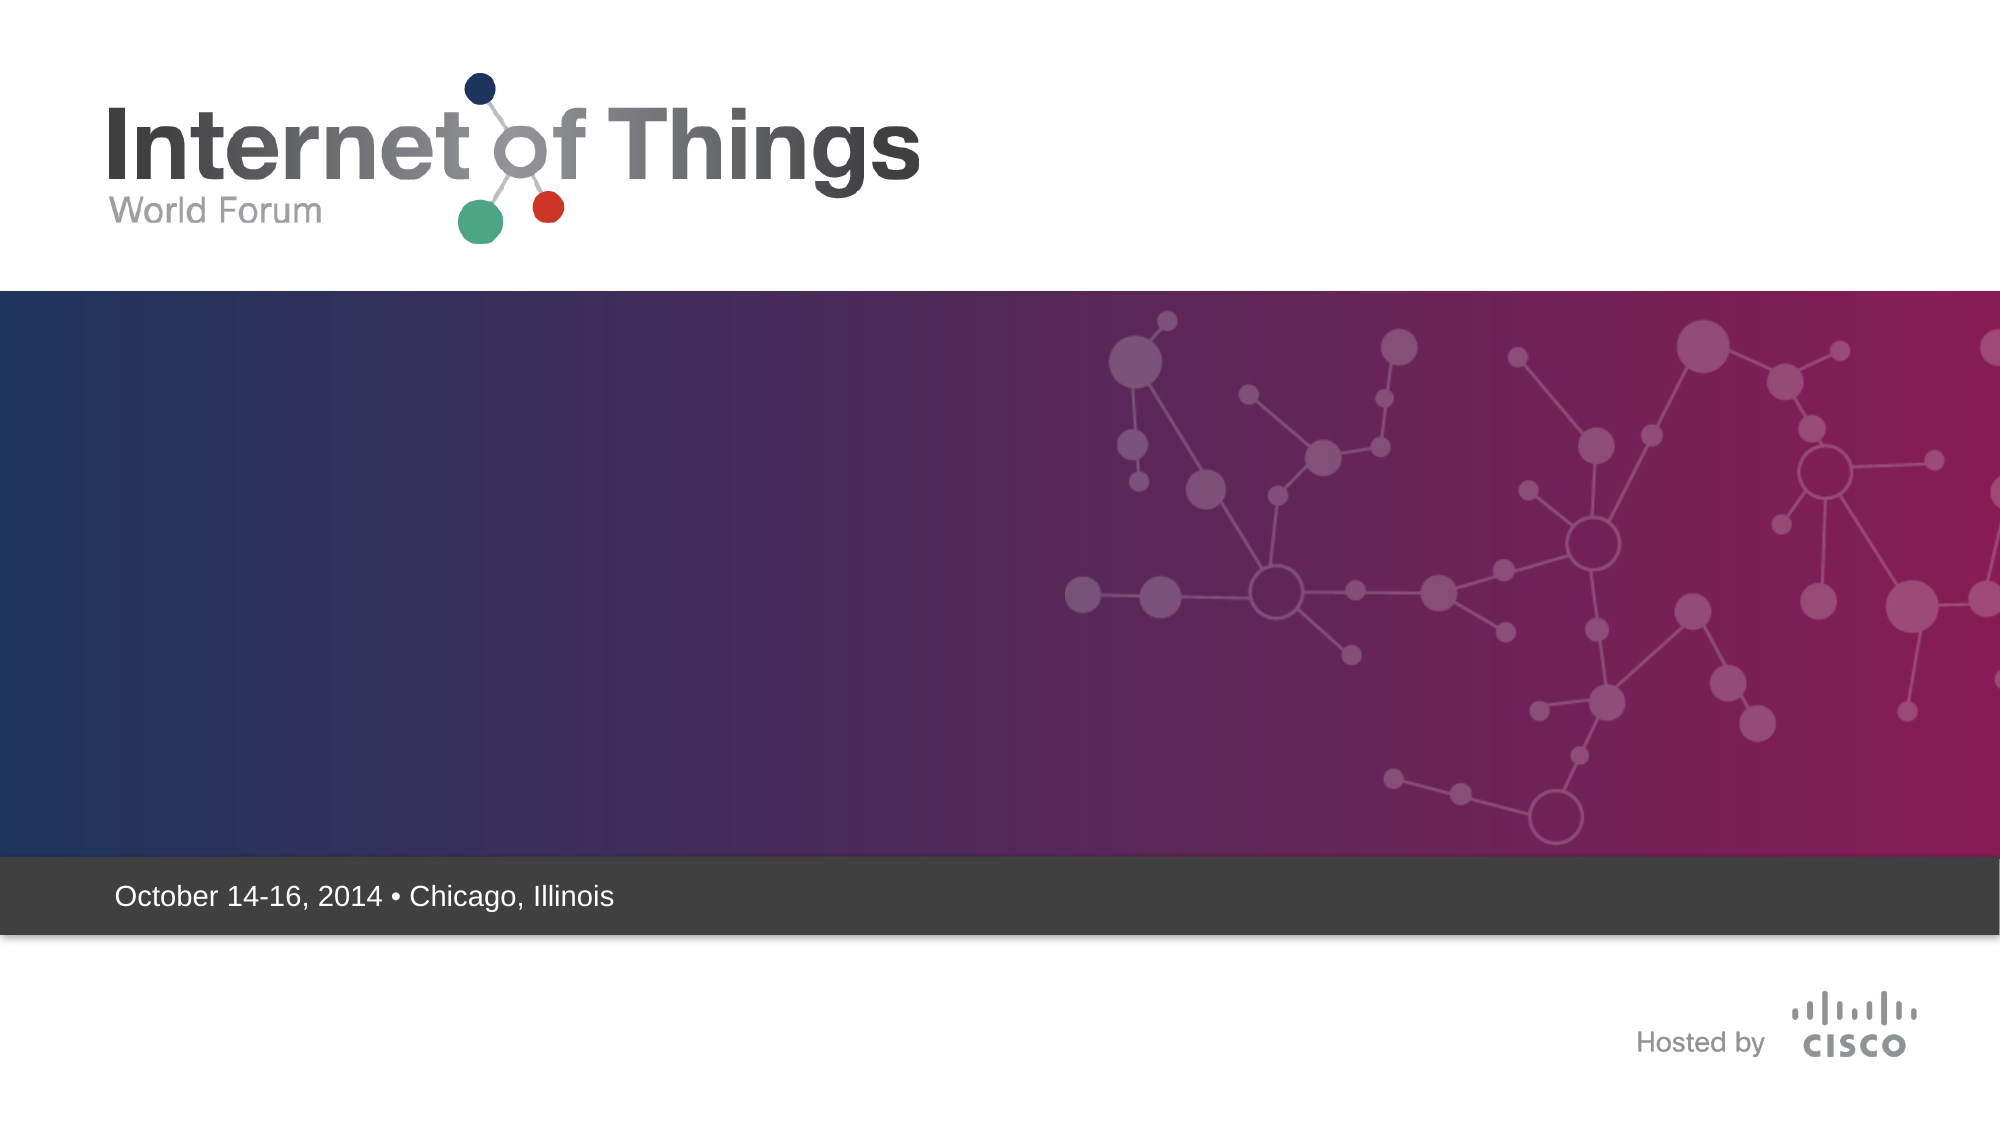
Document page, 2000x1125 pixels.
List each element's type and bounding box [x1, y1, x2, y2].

picture [109, 73, 919, 244]
